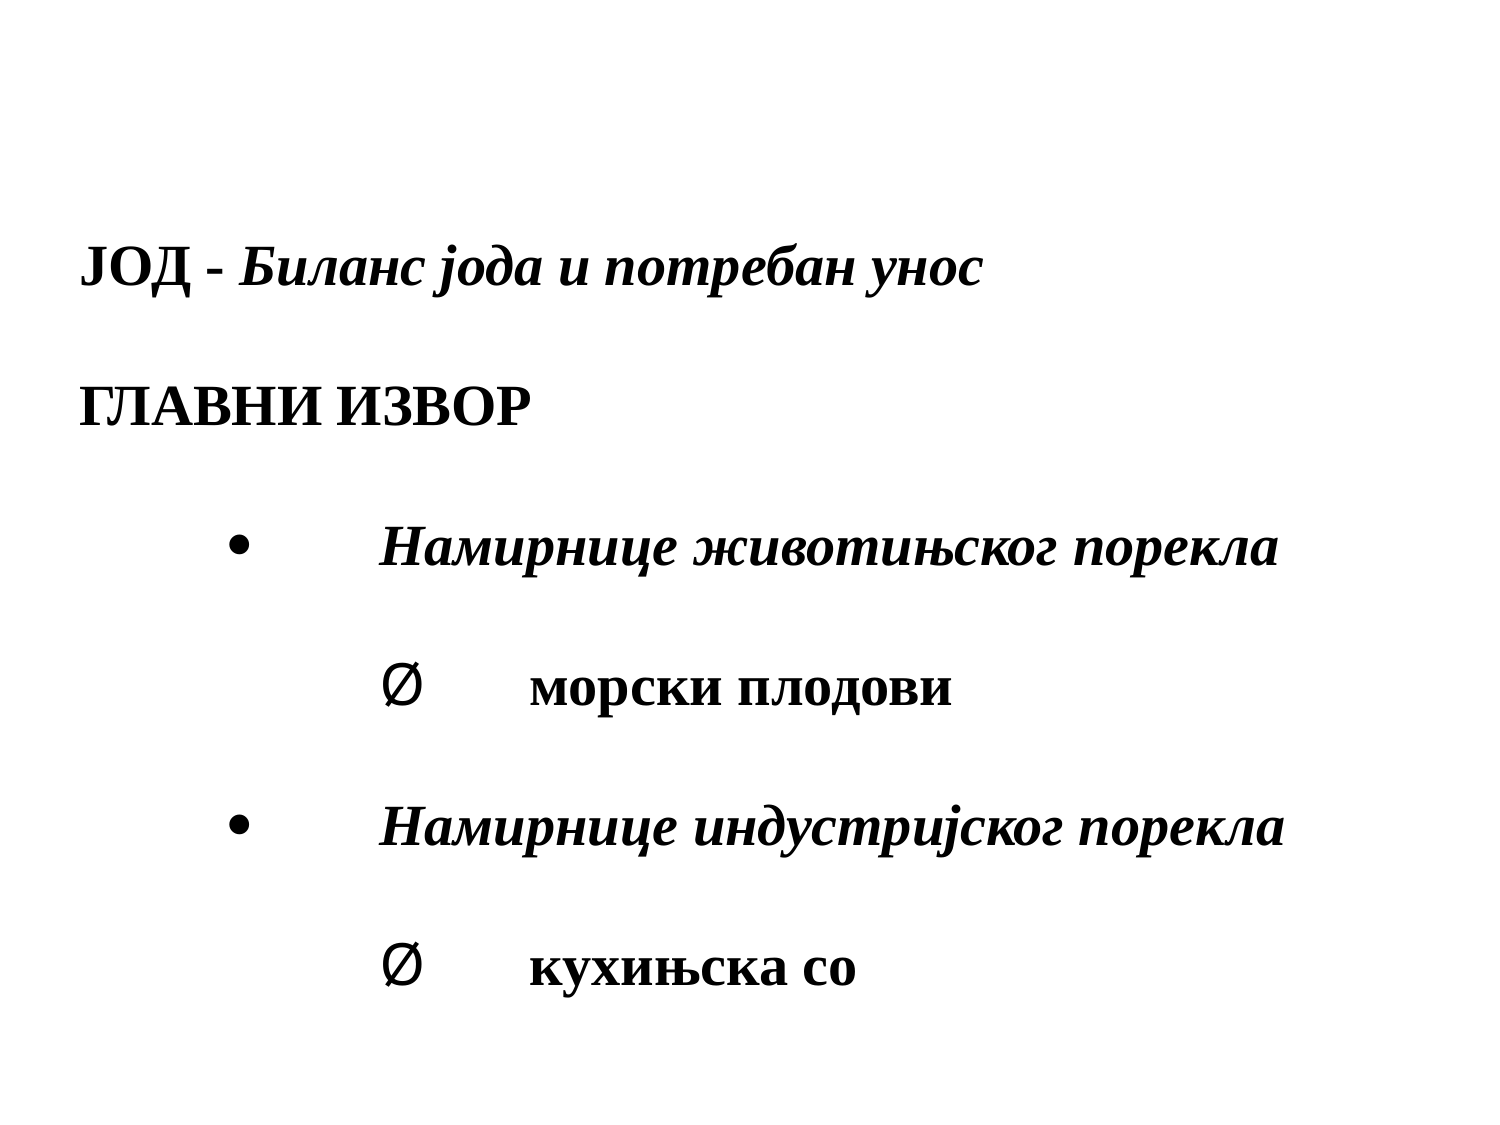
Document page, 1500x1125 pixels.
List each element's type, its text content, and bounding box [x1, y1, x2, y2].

text_box ЈОД - Биланс јода и потребан унос ГЛАВНИ ИЗВОР · Намирнице животињског порекла Ø морски плодови · Намирнице индустријског порекла Ø кухињска со [64, 220, 1353, 1005]
